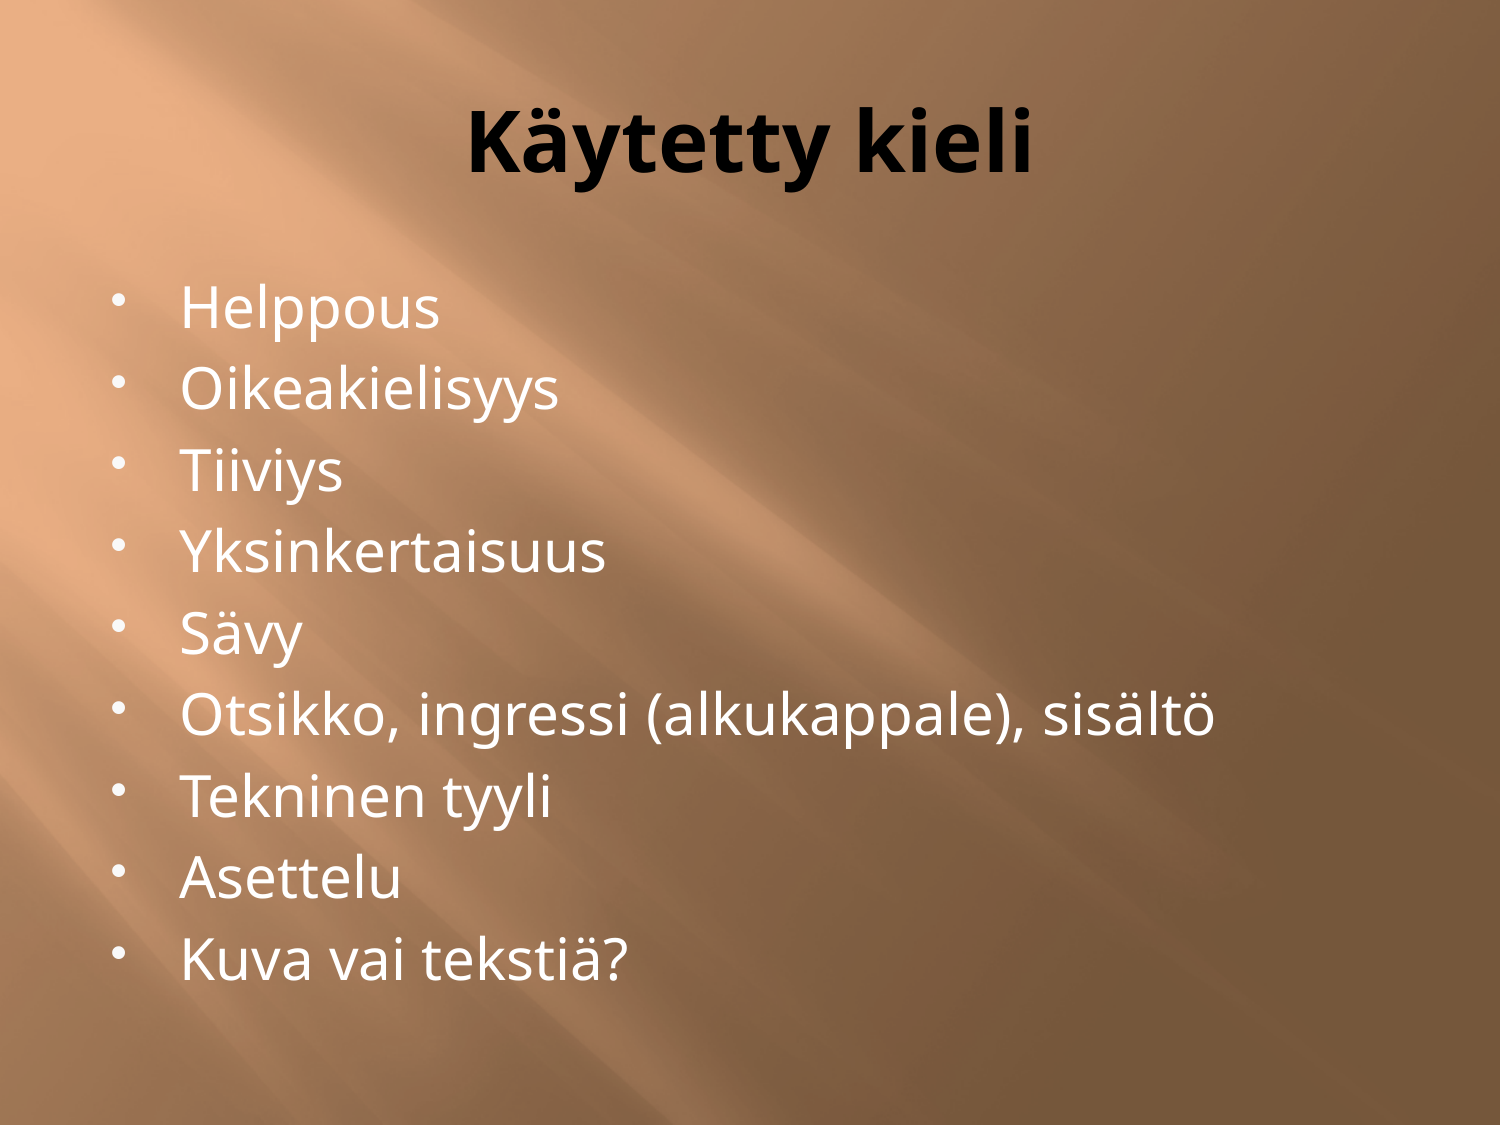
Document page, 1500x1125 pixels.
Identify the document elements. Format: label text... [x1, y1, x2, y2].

list Helppous Oikeakielisyys Tiiviys Yksinkertaisuus Sävy Otsikko, ingressi (alkukappale), sisältö Tekninen tyyli Asettelu Kuva vai tekstiä? [75, 262, 1425, 1035]
title Käytetty kieli [75, 45, 1425, 233]
